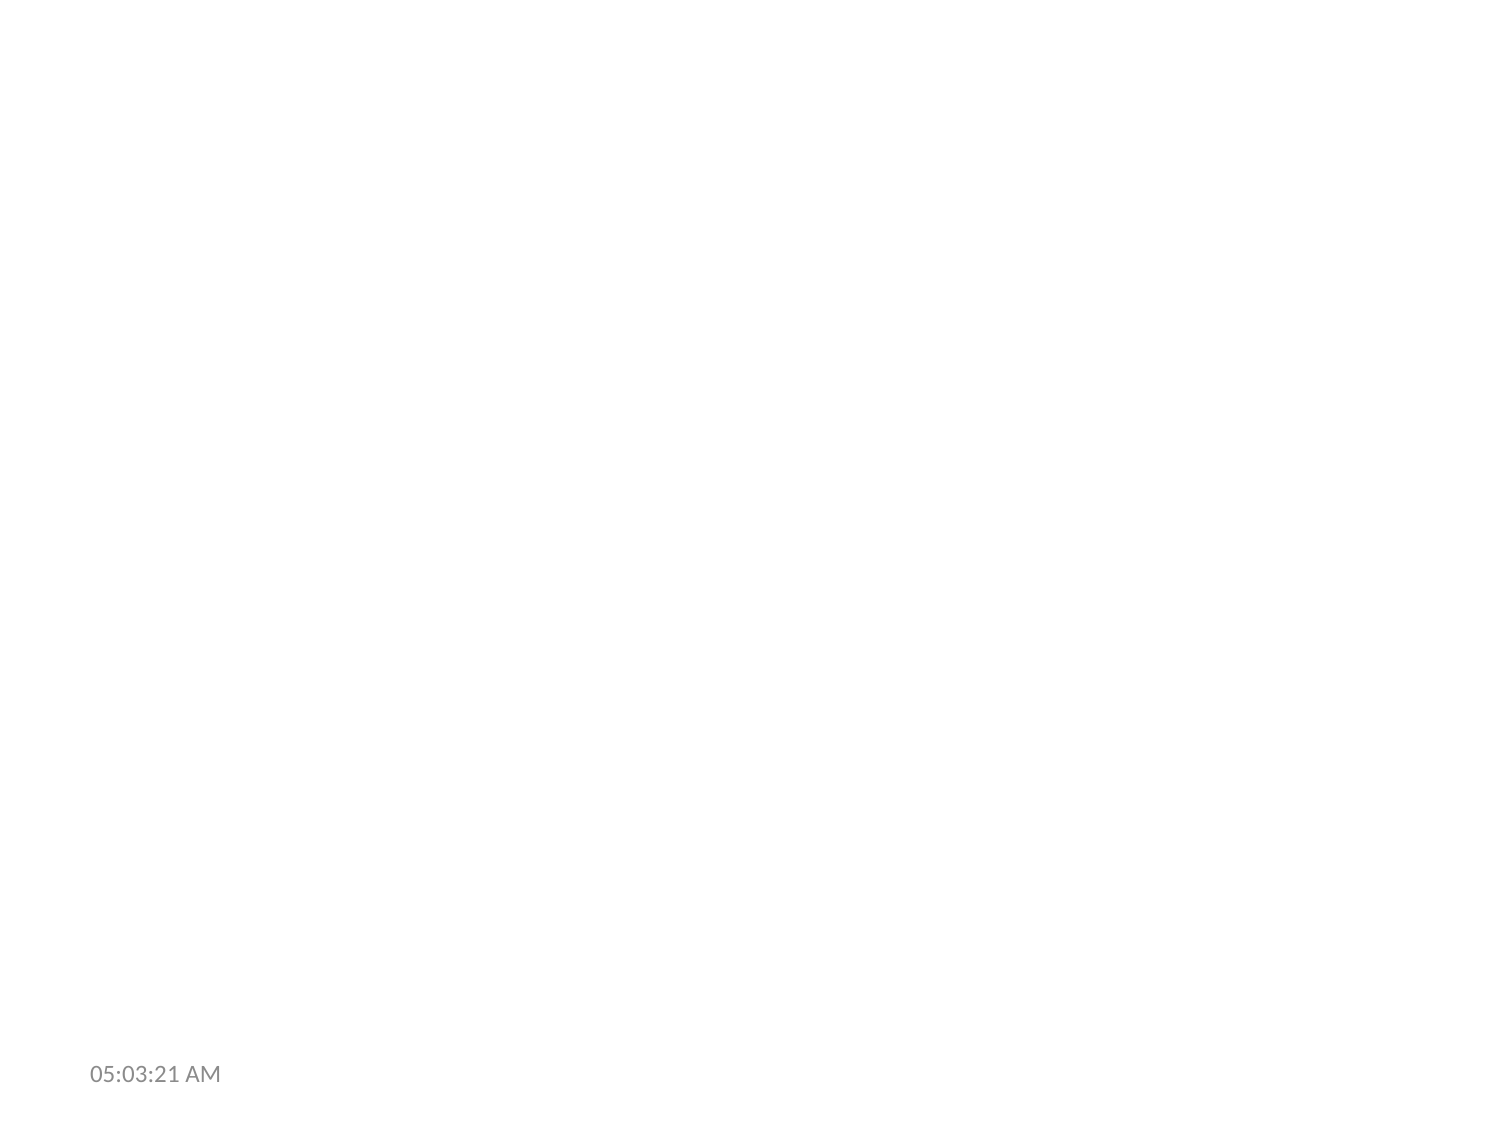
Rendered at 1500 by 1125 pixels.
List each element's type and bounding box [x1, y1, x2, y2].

slide_number [75, 1042, 425, 1103]
